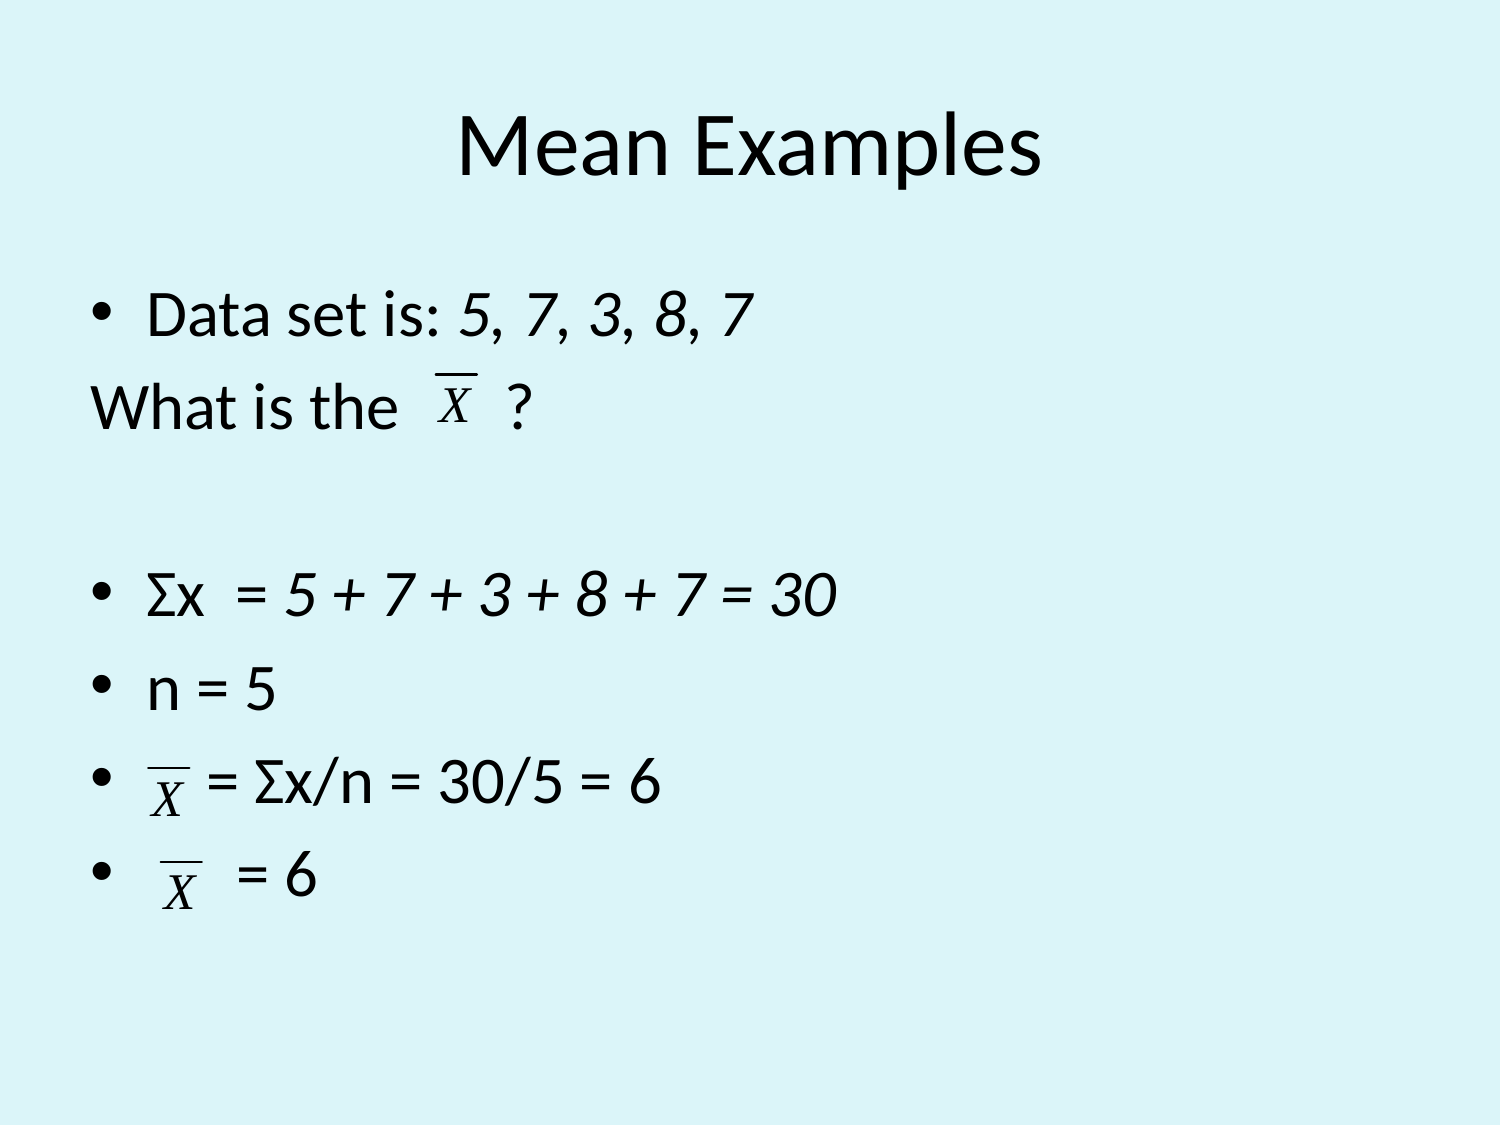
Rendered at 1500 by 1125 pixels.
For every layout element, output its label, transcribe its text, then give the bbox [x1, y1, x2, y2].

list Data set is: 5, 7, 3, 8, 7 What is the ? Σx = 5 + 7 + 3 + 8 + 7 = 30 n = 5 = Σx/n = 30/5 = 6 = 6 [75, 262, 1425, 1005]
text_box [139, 755, 201, 826]
title Mean Examples [75, 45, 1425, 233]
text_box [151, 849, 213, 919]
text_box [426, 362, 488, 432]
